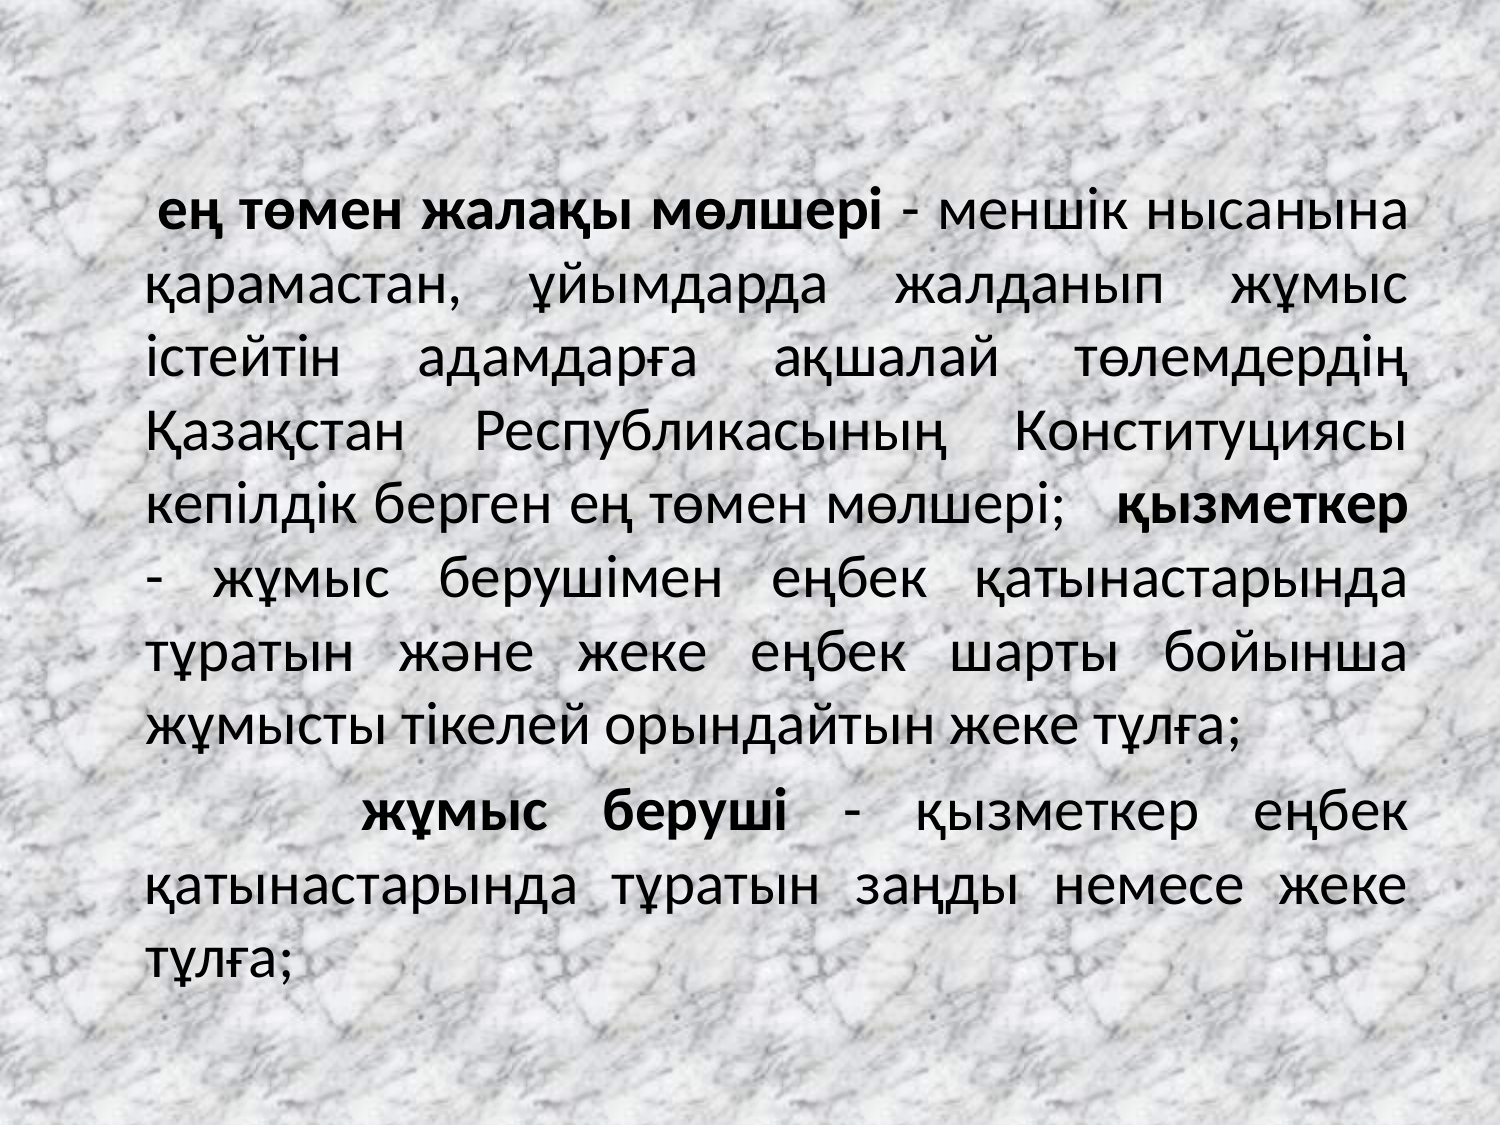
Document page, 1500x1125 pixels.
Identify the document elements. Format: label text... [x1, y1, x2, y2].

list ең төмен жалақы мөлшерi - меншiк нысанына қарамастан, ұйымдарда жалданып жұмыс iстейтiн адамдарға ақшалай төлемдердiң Қазақстан Республикасының Конституциясы кепiлдiк берген ең төмен мөлшерi; қызметкер - жұмыс берушiмен еңбек қатынастарында тұратын және жеке еңбек шарты бойынша жұмысты тiкелей орындайтын жеке тұлға; жұмыс беруші - қызметкер еңбек қатынастарында тұратын заңды немесе жеке тұлға; [75, 160, 1425, 1005]
picture [0, 0, 1500, 1125]
